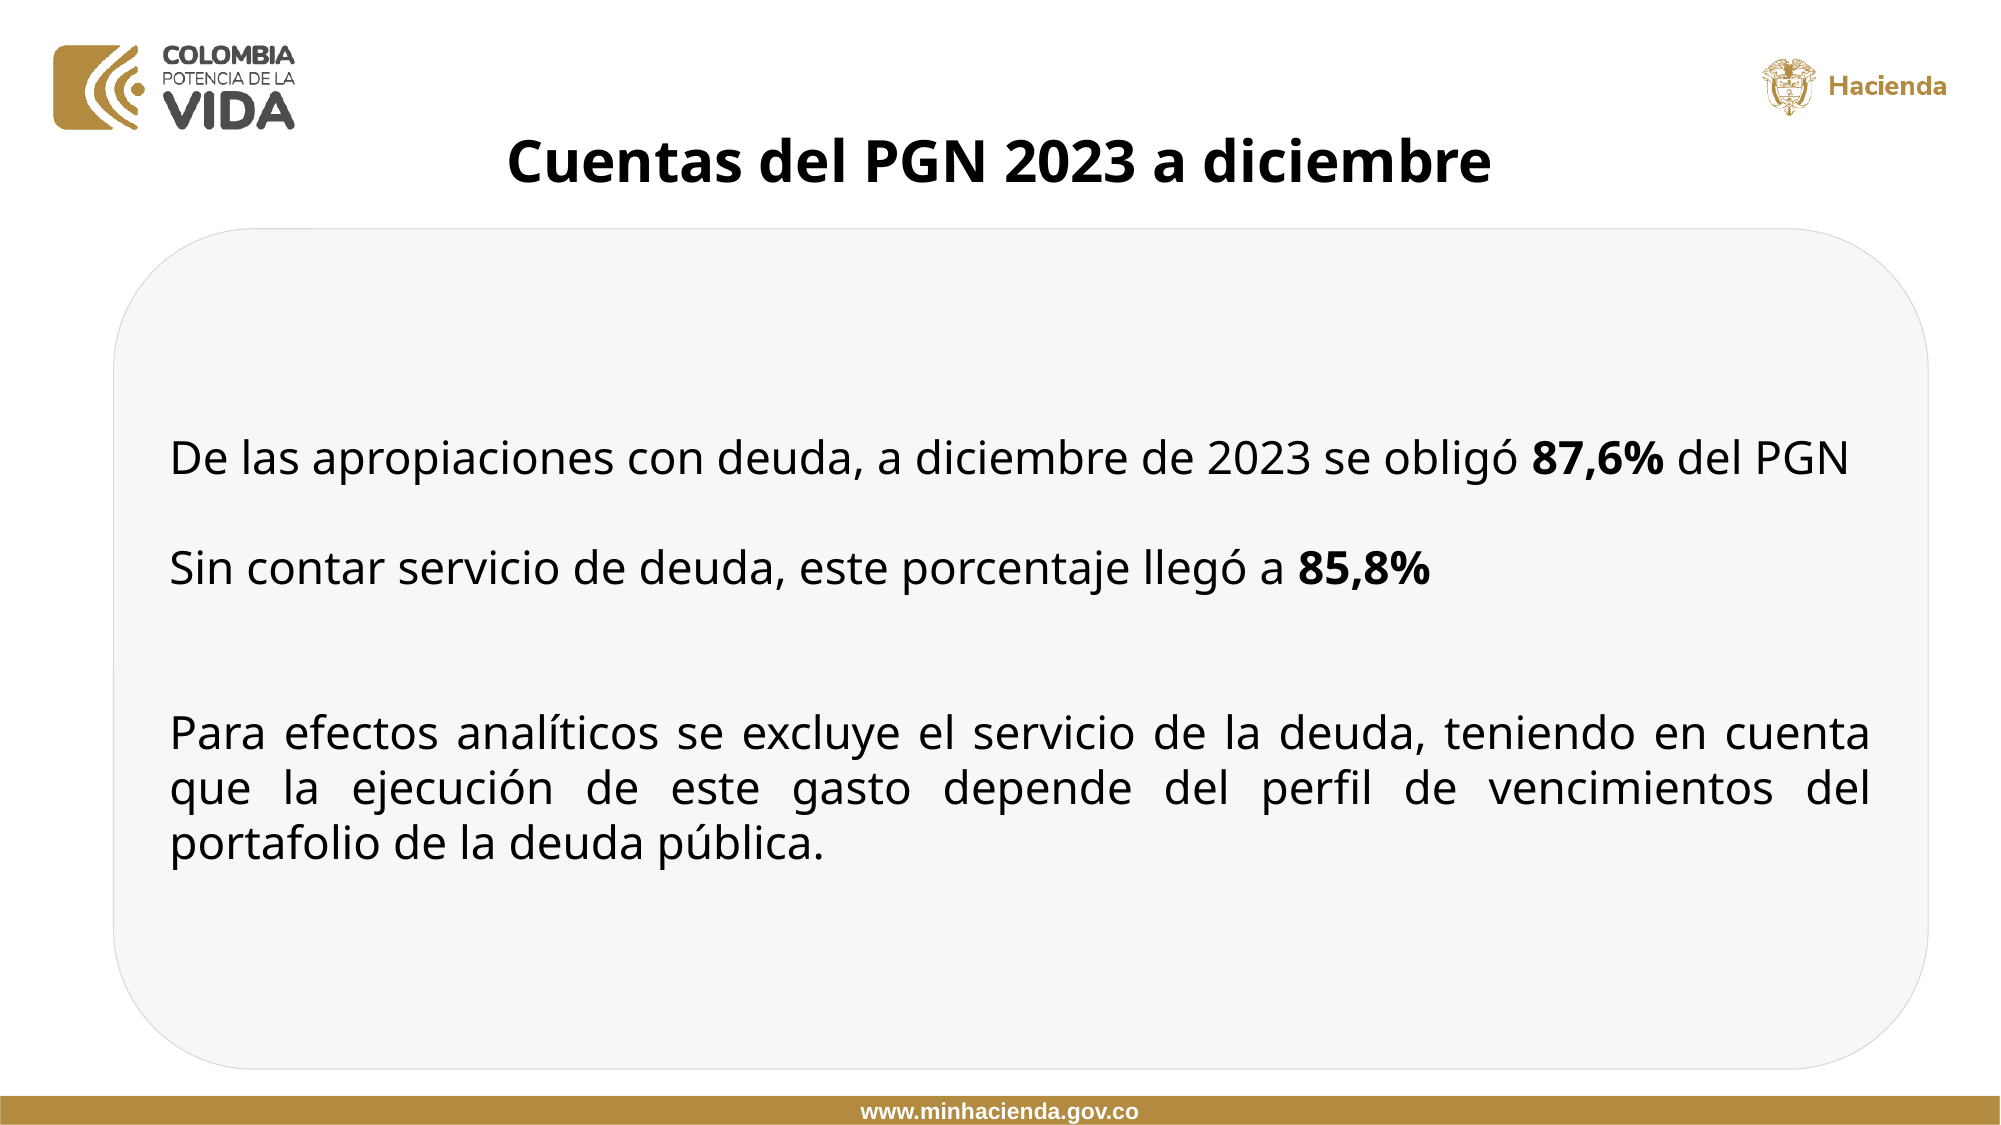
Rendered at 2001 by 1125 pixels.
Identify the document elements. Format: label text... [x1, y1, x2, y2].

title Cuentas del PGN 2023 a diciembre [249, 121, 1750, 204]
text_box De las apropiaciones con deuda, a diciembre de 2023 se obligó 87,6% del PGN Sin contar servicio de deuda, este porcentaje llegó a 85,8% Para efectos analíticos se excluye el servicio de la deuda, teniendo en cuenta que la ejecución de este gasto depende del perfil de vencimientos del portafolio de la deuda pública. [112, 228, 1929, 1070]
text_box www.minhacienda.gov.co [845, 1089, 1155, 1125]
picture [0, 0, 2001, 1125]
